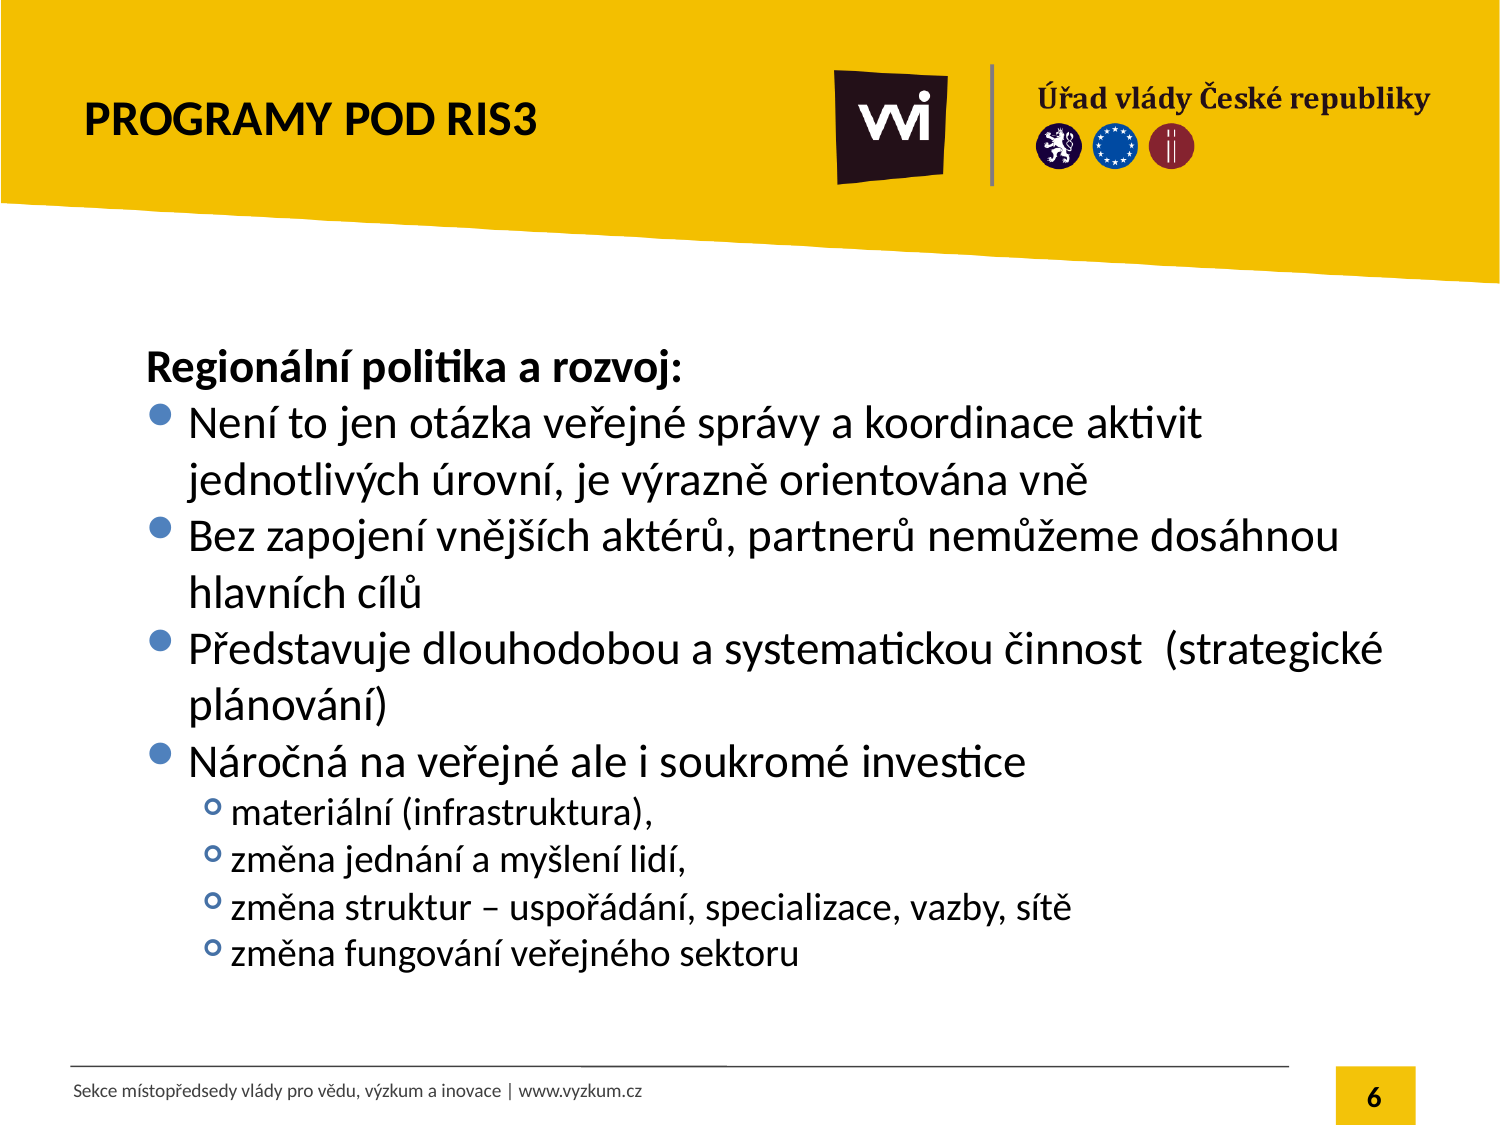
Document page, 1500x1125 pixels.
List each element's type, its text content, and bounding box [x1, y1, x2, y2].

slide_number 6 [1324, 1066, 1425, 1125]
title Programy pod RIS3 [70, 70, 727, 153]
list Regionální politika a rozvoj: Není to jen otázka veřejné správy a koordinace aktivit jednotlivých úrovní, je výrazně orientována vně Bez zapojení vnějších aktérů, partnerů nemůžeme dosáhnou hlavních cílů Představuje dlouhodobou a systematickou činnost (strategické plánování) Náročná na veřejné ale i soukromé investice materiální (infrastruktura), změna jednání a myšlení lidí, změna struktur – uspořádání, specializace, vazby, sítě změna fungování veřejného sektoru [75, 328, 1418, 985]
picture [0, 0, 1500, 284]
